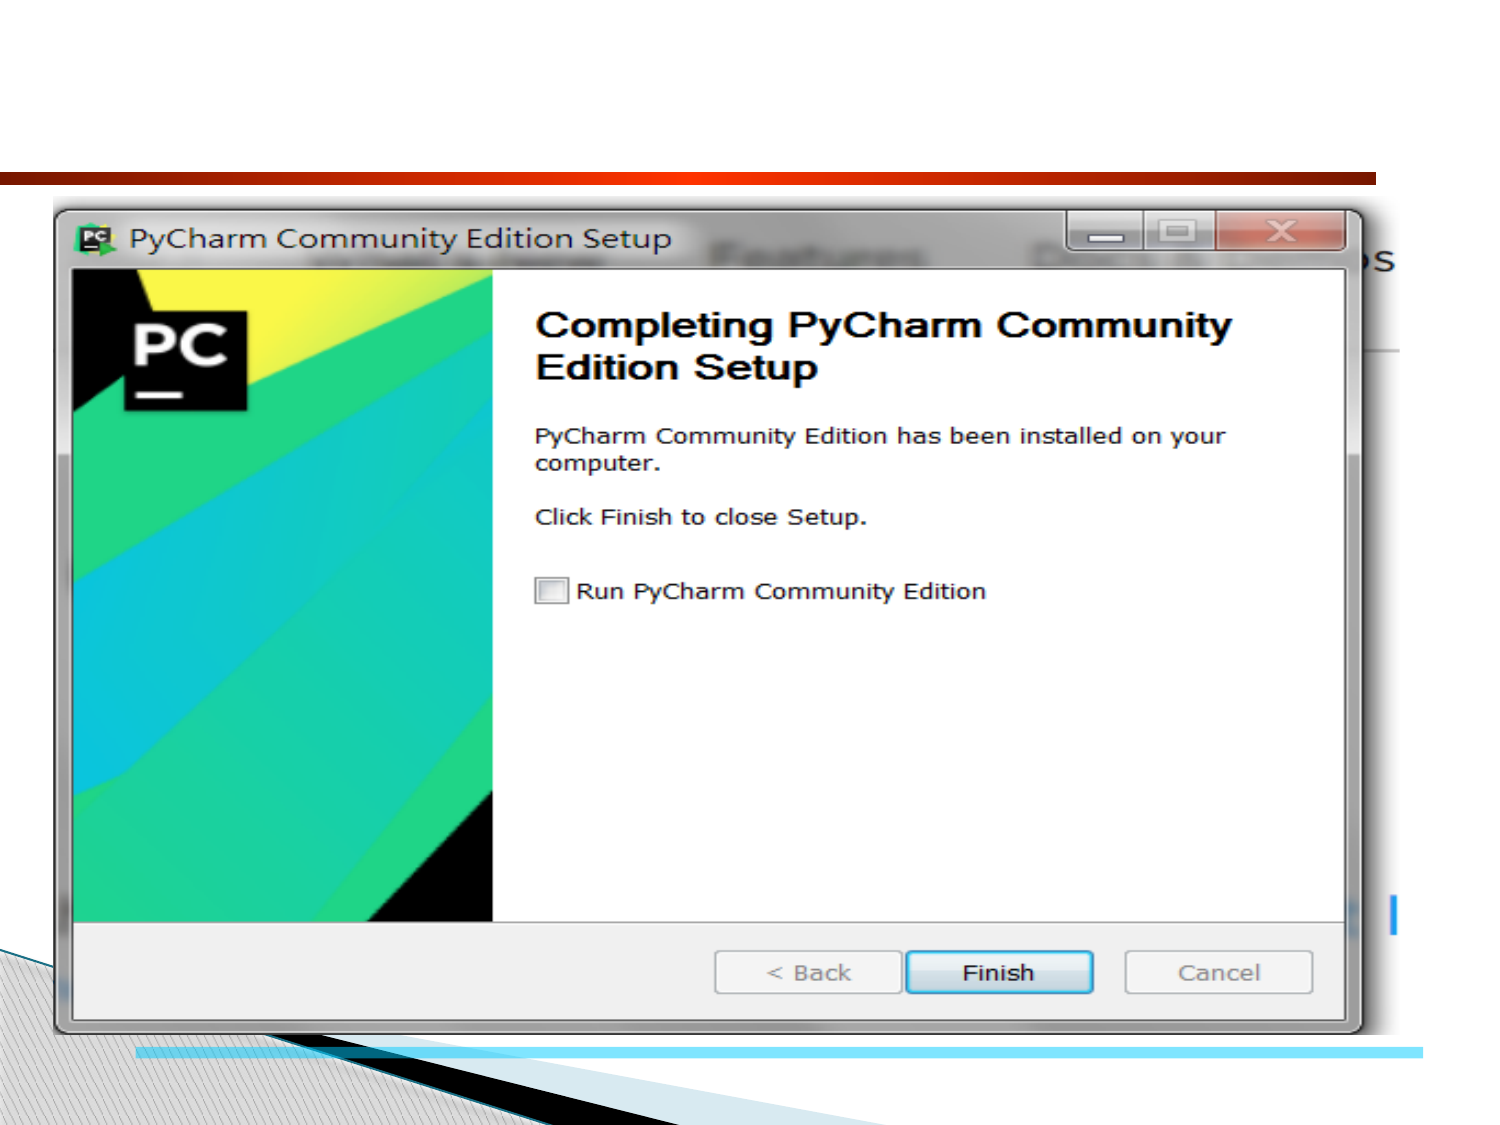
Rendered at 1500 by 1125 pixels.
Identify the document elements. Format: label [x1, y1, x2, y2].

list [52, 195, 1400, 1036]
